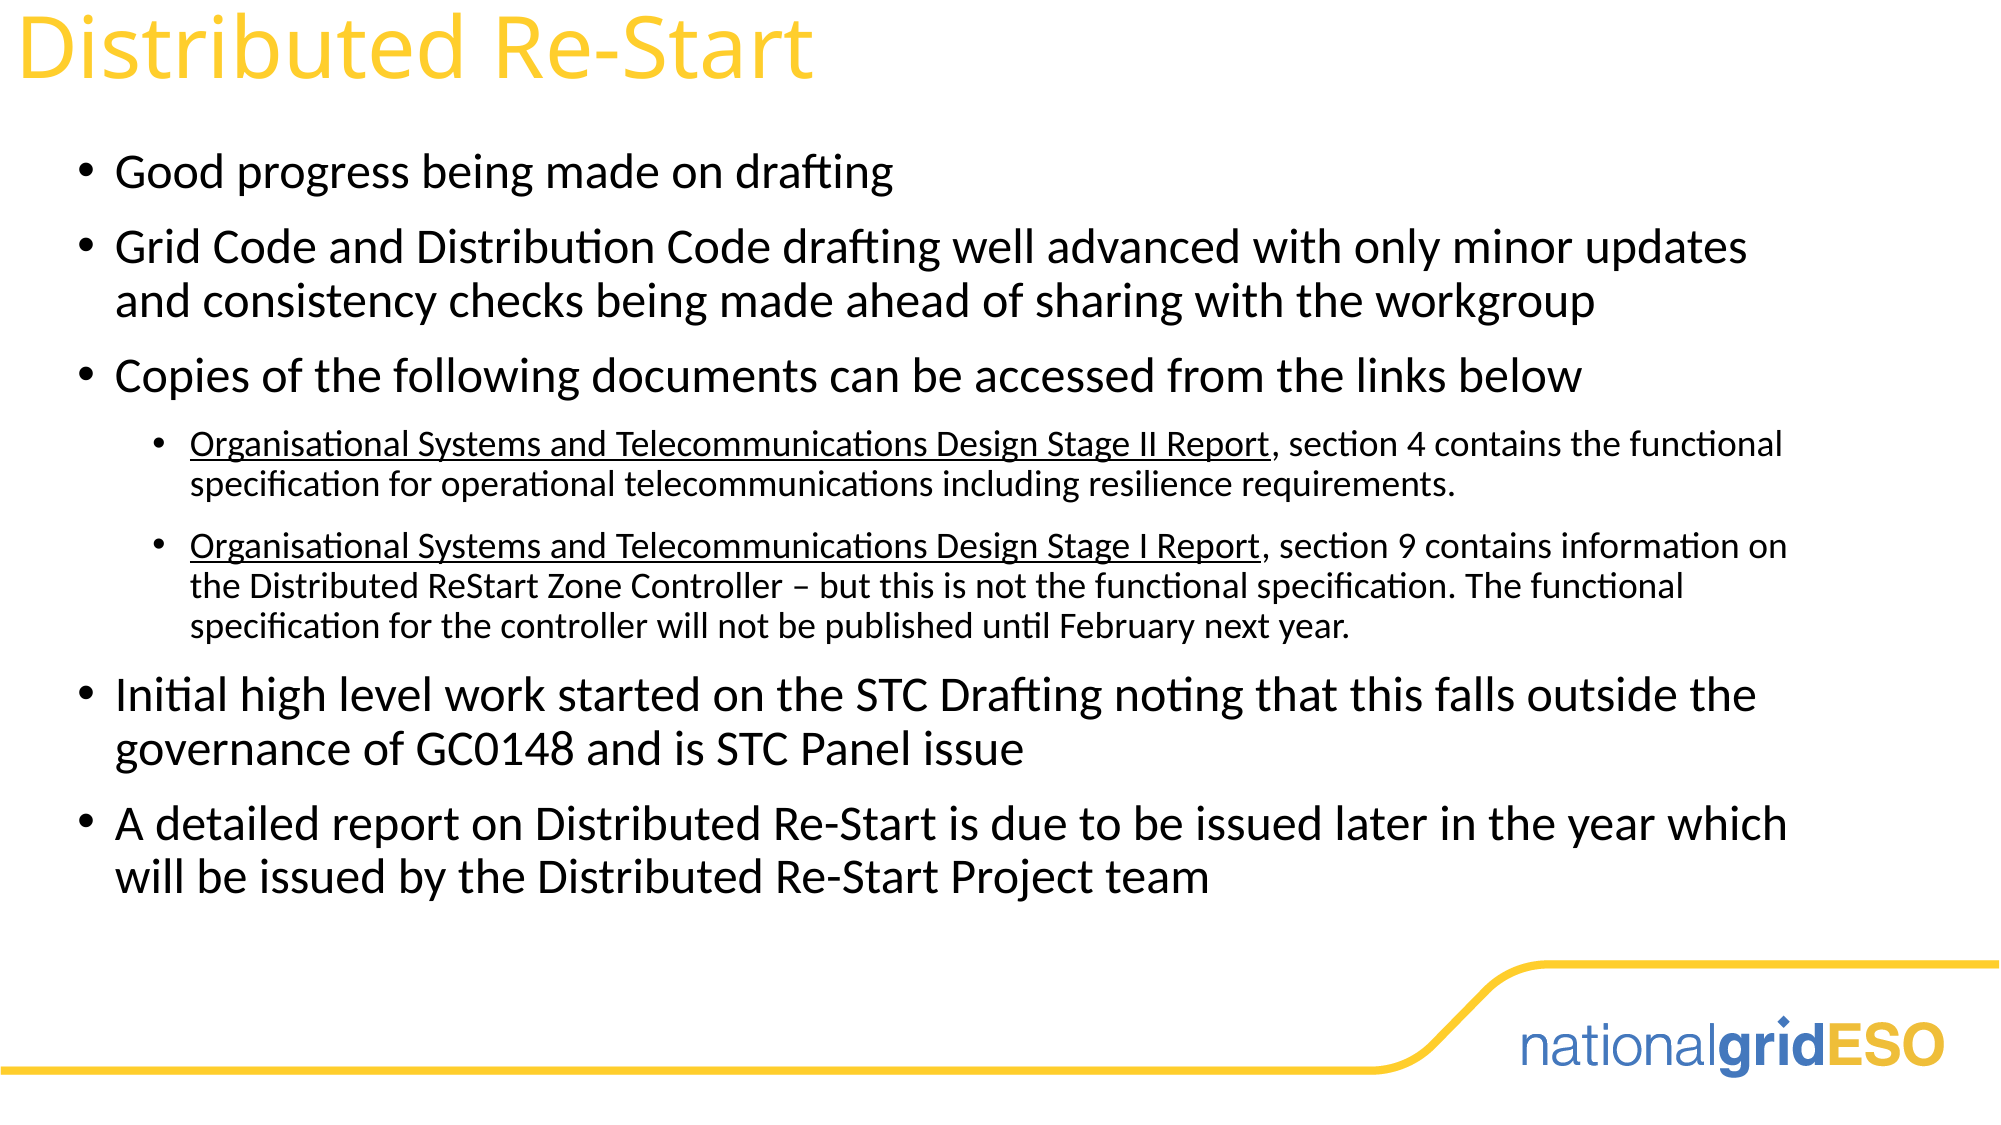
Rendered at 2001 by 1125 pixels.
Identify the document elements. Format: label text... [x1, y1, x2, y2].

text_box Good progress being made on drafting Grid Code and Distribution Code drafting well advanced with only minor updates and consistency checks being made ahead of sharing with the workgroup Copies of the following documents can be accessed from the links below Organisational Systems and Telecommunications Design Stage II Report, section 4 contains the functional specification for operational telecommunications including resilience requirements. Organisational Systems and Telecommunications Design Stage I Report, section 9 contains information on the Distributed ReStart Zone Controller – but this is not the functional specification. The functional specification for the controller will not be published until February next year. Initial high level work started on the STC Drafting noting that this falls outside the governance of GC0148 and is STC Panel issue A detailed report on Distributed Re-Start is due to be issued later in the year which will be issued by the Distributed Re-Start Project team [62, 138, 1816, 913]
title Distributed Re-Start [0, 0, 1753, 208]
picture [0, 954, 2000, 1125]
